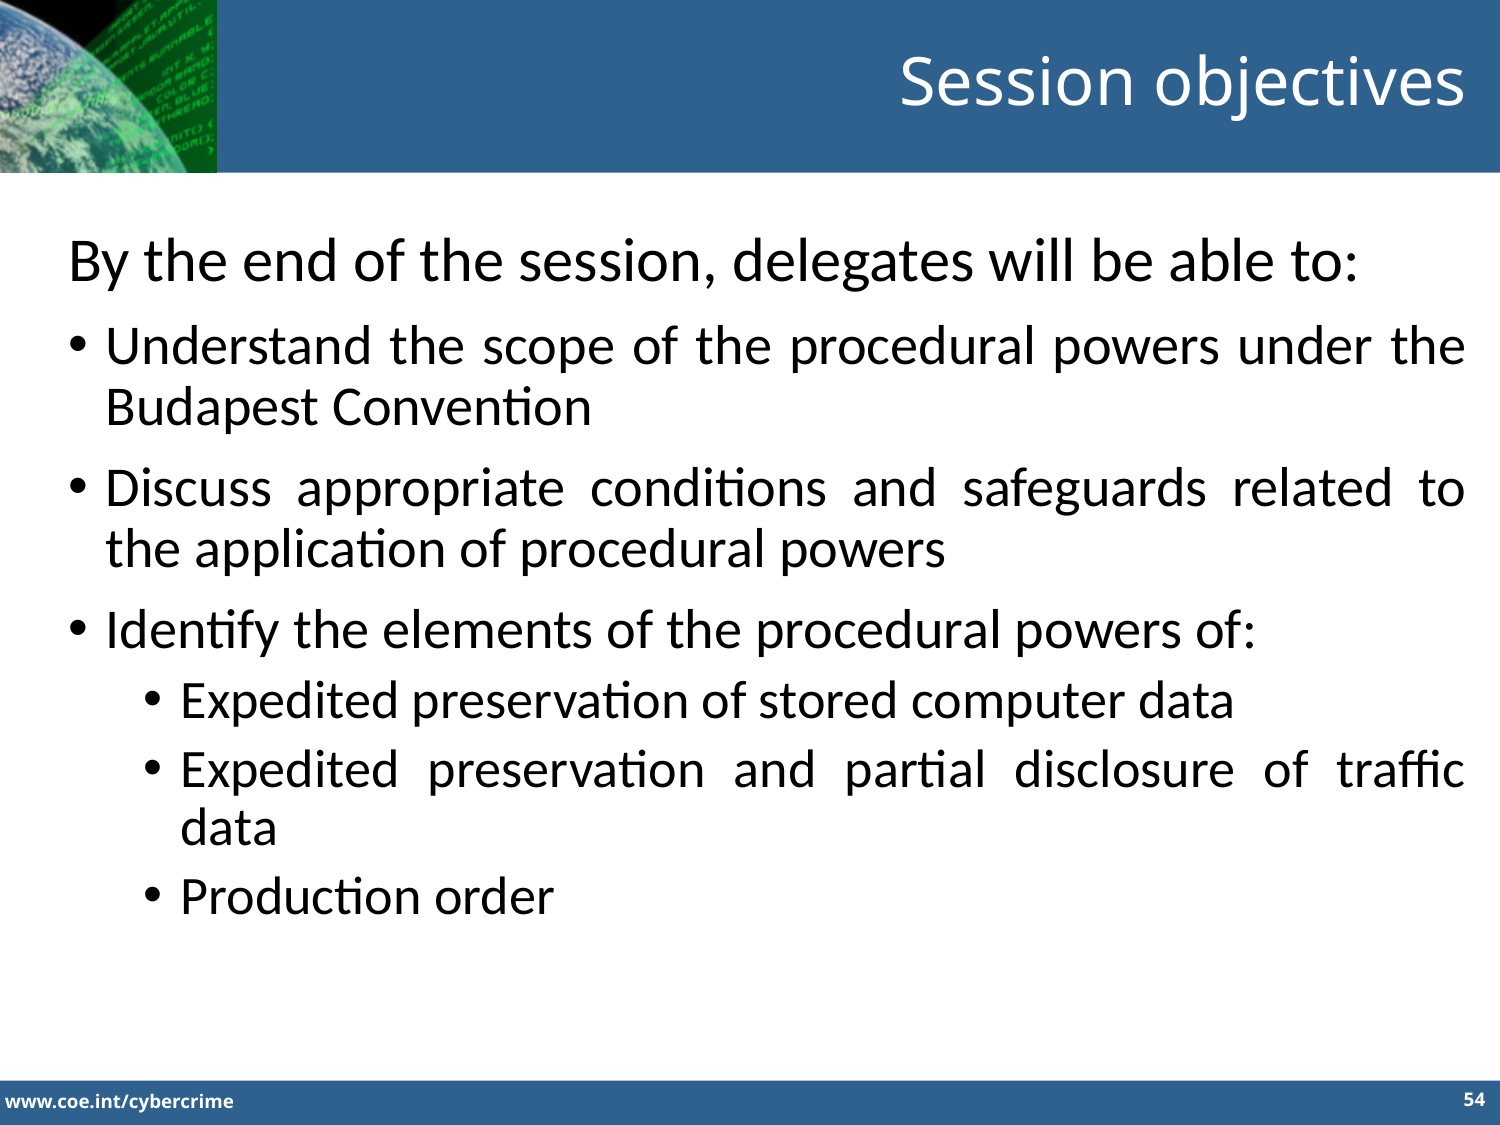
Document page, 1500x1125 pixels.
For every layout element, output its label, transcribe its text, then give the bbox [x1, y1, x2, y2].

list By the end of the session, delegates will be able to: Understand the scope of the procedural powers under the Budapest Convention Discuss appropriate conditions and safeguards related to the application of procedural powers Identify the elements of the procedural powers of: Expedited preservation of stored computer data Expedited preservation and partial disclosure of traffic data Production order [53, 219, 1483, 1080]
text_box Session objectives [230, 31, 1483, 126]
picture [0, 1, 217, 173]
